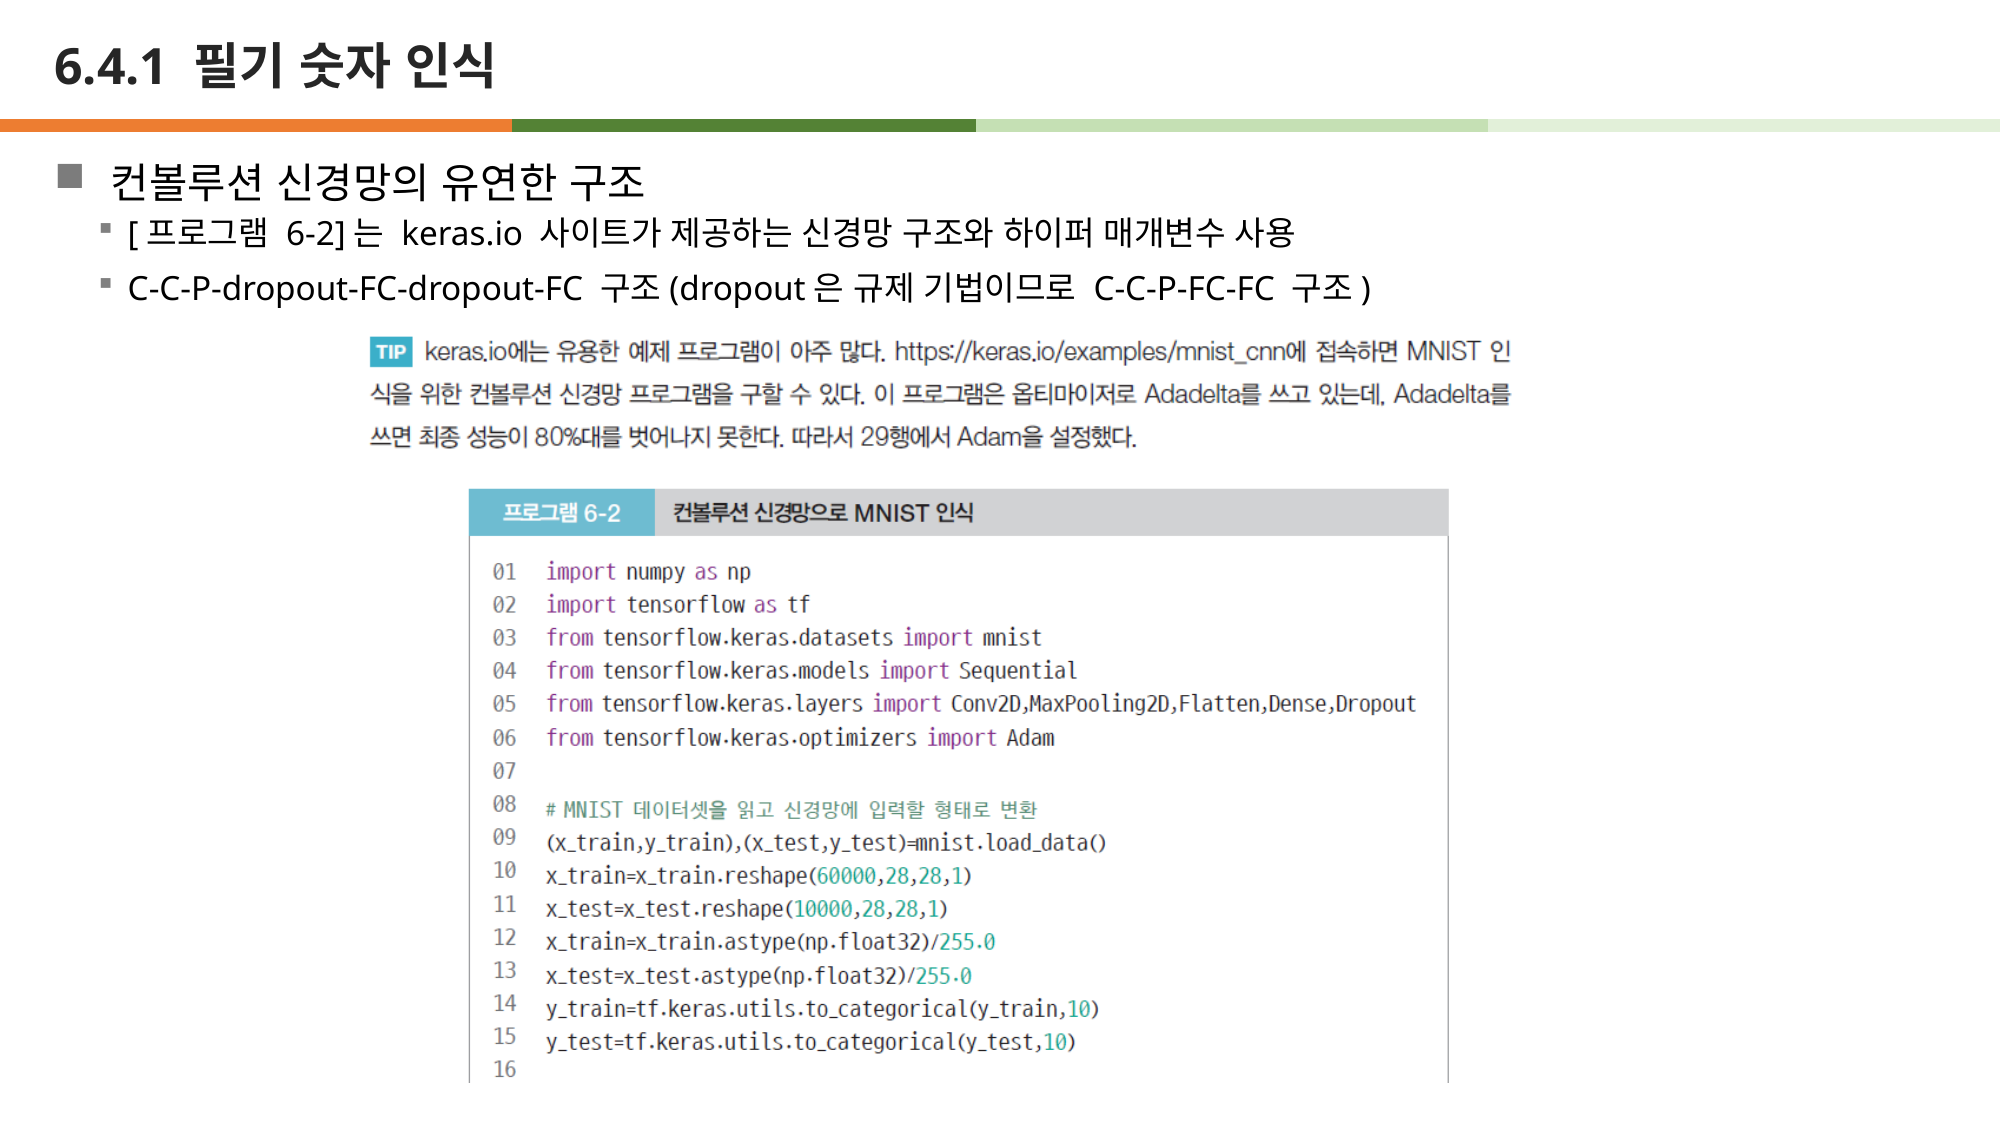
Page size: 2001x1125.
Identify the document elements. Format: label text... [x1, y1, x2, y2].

picture [463, 483, 1456, 1083]
list 컨볼루션 신경망의 유연한 구조 [프로그램 6-2]는 keras.io 사이트가 제공하는 신경망 구조와 하이퍼 매개변수 사용 C-C-P-dropout-FC-dropout-FC 구조(dropout은 규제 기법이므로 C-C-P-FC-FC 구조) [39, 149, 1961, 1083]
picture [362, 330, 1520, 461]
title 6.4.1 필기 숫자 인식 [39, 23, 1693, 114]
